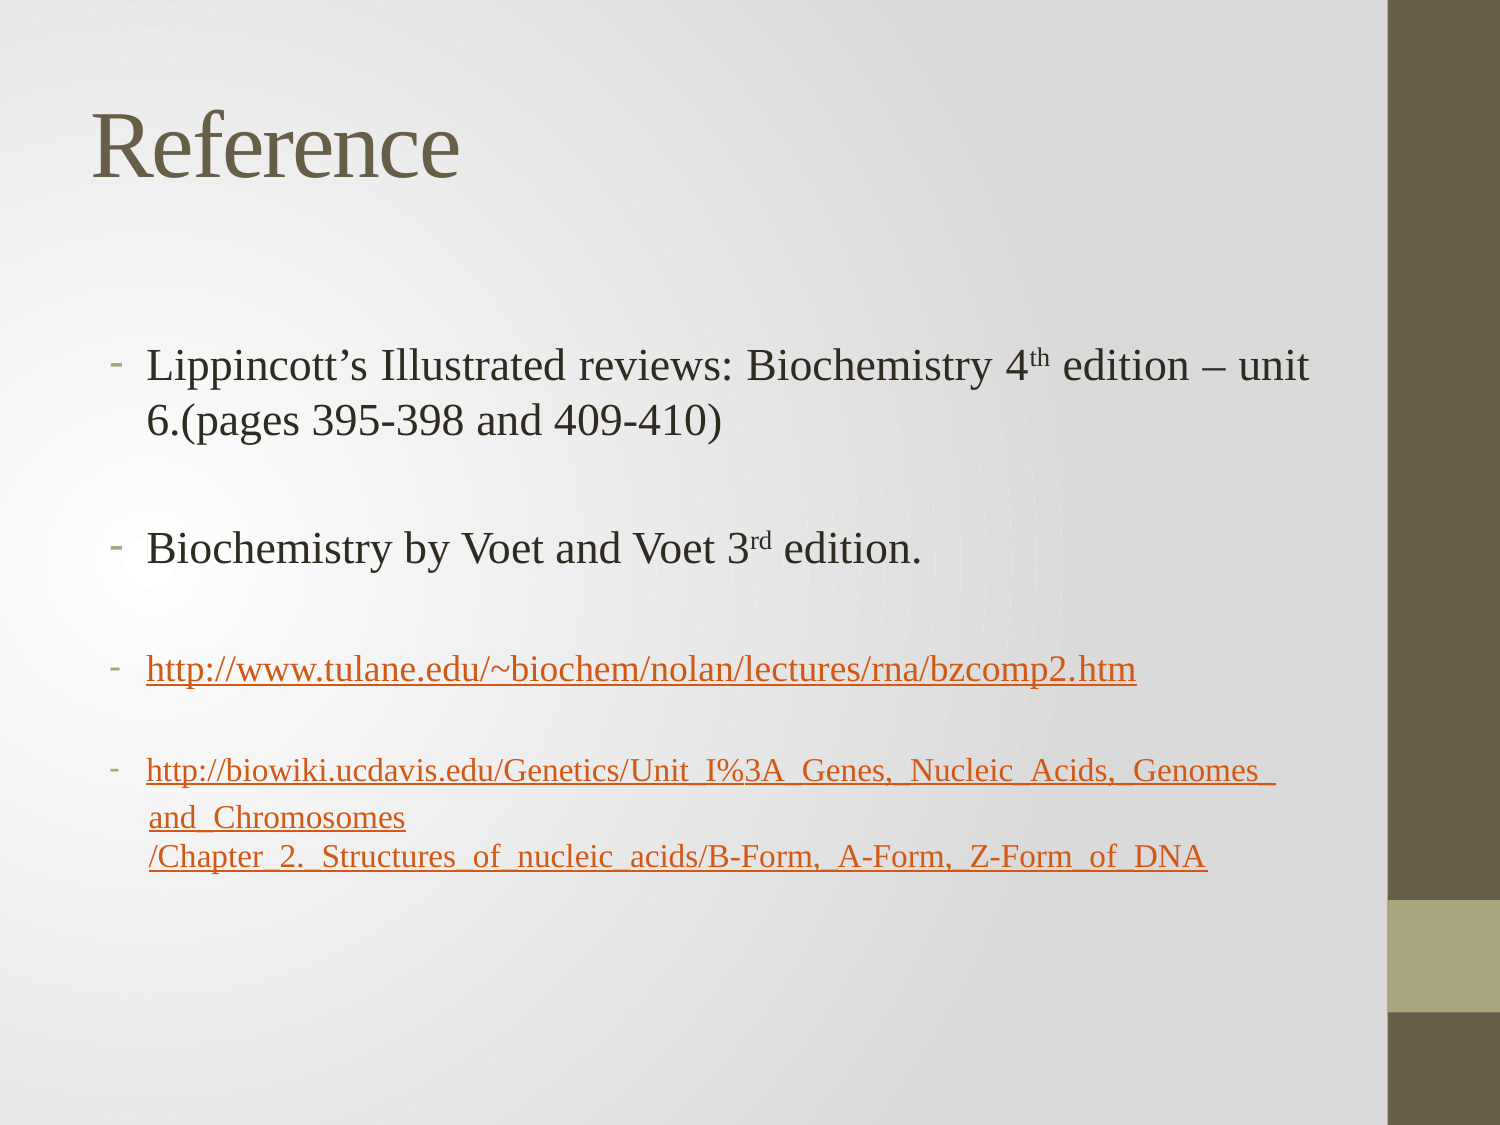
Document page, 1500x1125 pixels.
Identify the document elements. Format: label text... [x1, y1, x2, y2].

title Reference [75, 45, 1325, 233]
list Lippincott’s Illustrated reviews: Biochemistry 4th edition – unit 6.(pages 395-398 and 409-410) Biochemistry by Voet and Voet 3rd edition. http://www.tulane.edu/~biochem/nolan/lectures/rna/bzcomp2.htm http://biowiki.ucdavis.edu/Genetics/Unit_I%3A_Genes,_Nucleic_Acids,_Genomes_ and_Chromosomes/Chapter_2._Structures_of_nucleic_acids/B-Form,_A-Form,_Z-Form_of_DNA [75, 262, 1325, 1050]
